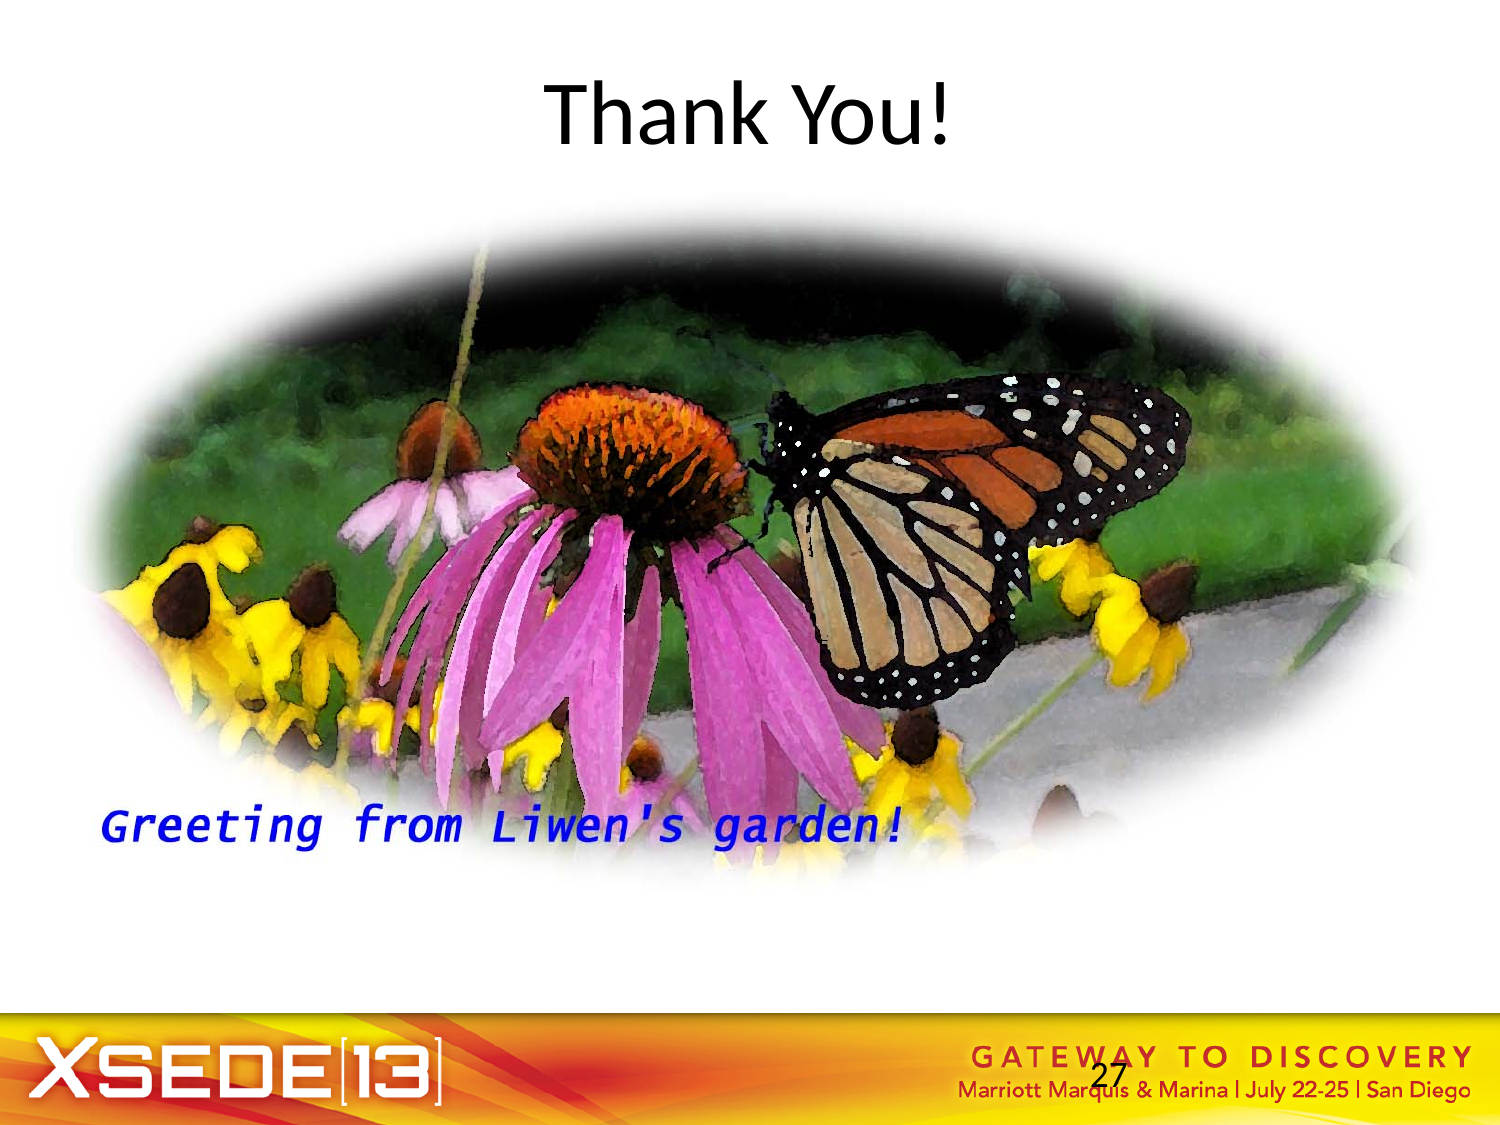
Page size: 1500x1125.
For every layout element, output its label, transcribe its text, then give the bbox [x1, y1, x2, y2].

footer [512, 1042, 988, 1103]
title Thank You! [75, 45, 1425, 190]
picture [0, 984, 1500, 1125]
slide_number 27 [1074, 1042, 1425, 1103]
picture [62, 191, 1437, 895]
